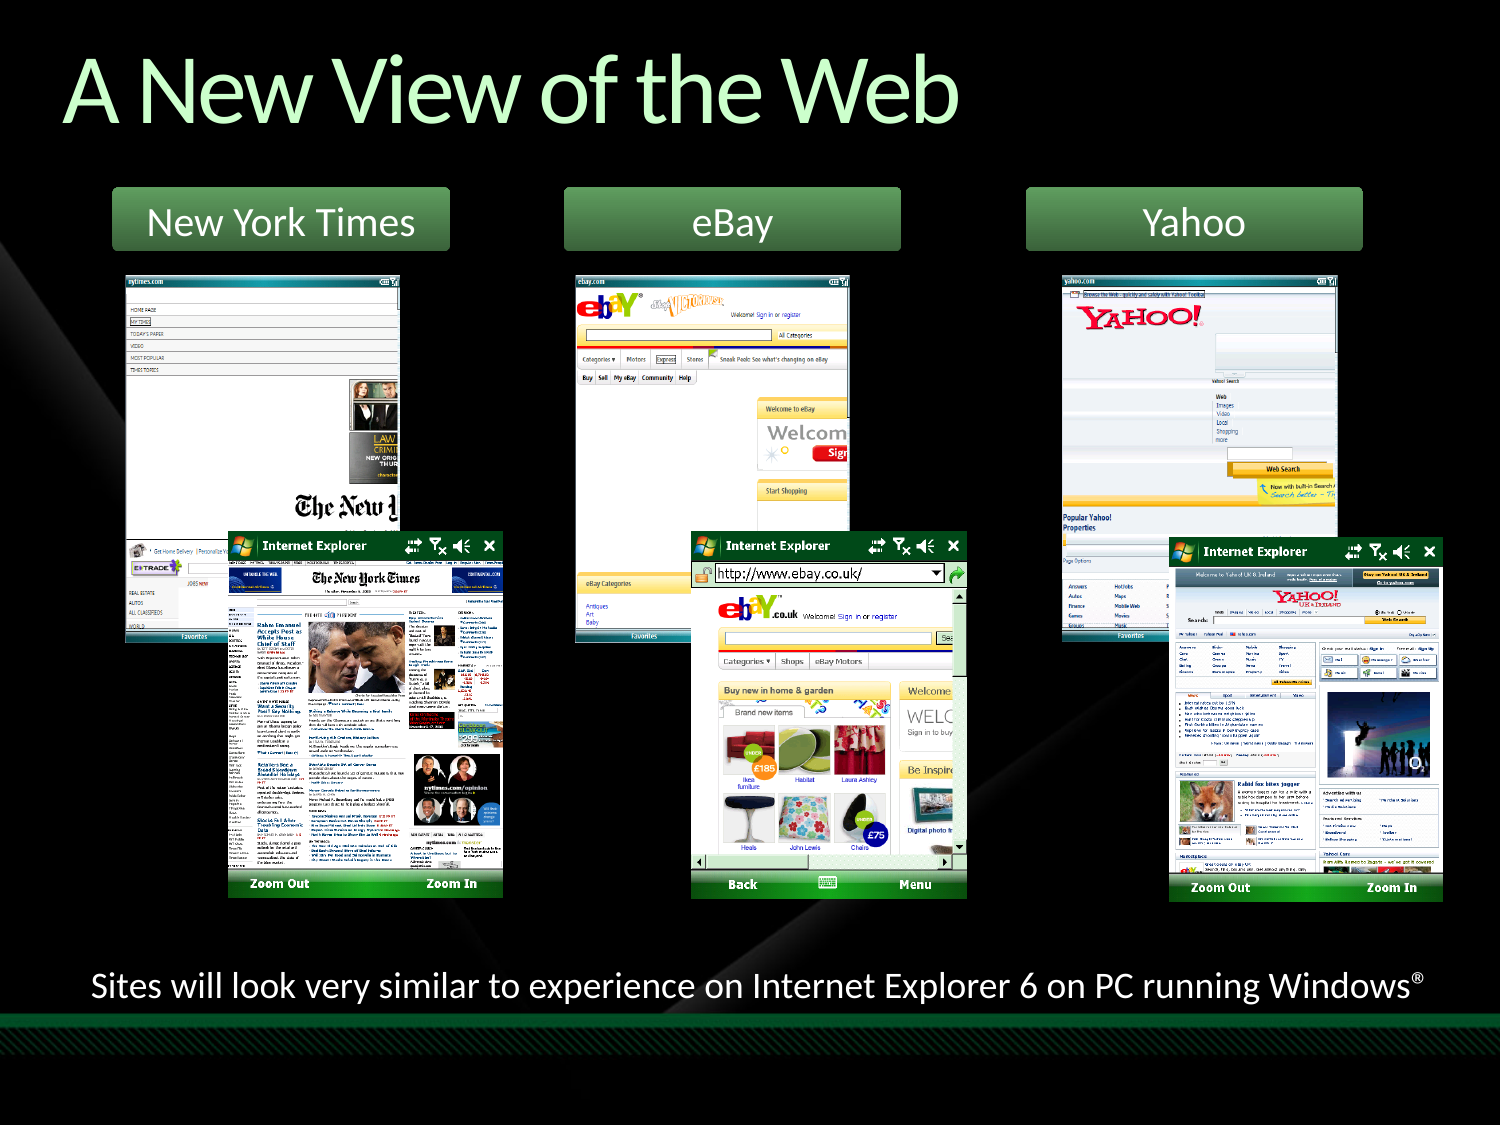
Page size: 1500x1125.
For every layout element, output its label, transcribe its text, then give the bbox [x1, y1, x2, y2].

text_box eBay [563, 187, 902, 252]
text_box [124, 275, 1338, 644]
picture [0, 0, 1500, 1125]
text_box New York Times [112, 187, 451, 252]
text_box Yahoo [1025, 187, 1364, 252]
text_box Sites will look very similar to experience on Internet Explorer 6 on PC running Windows® [38, 953, 1484, 1013]
title A New View of the Web [62, 37, 1438, 147]
